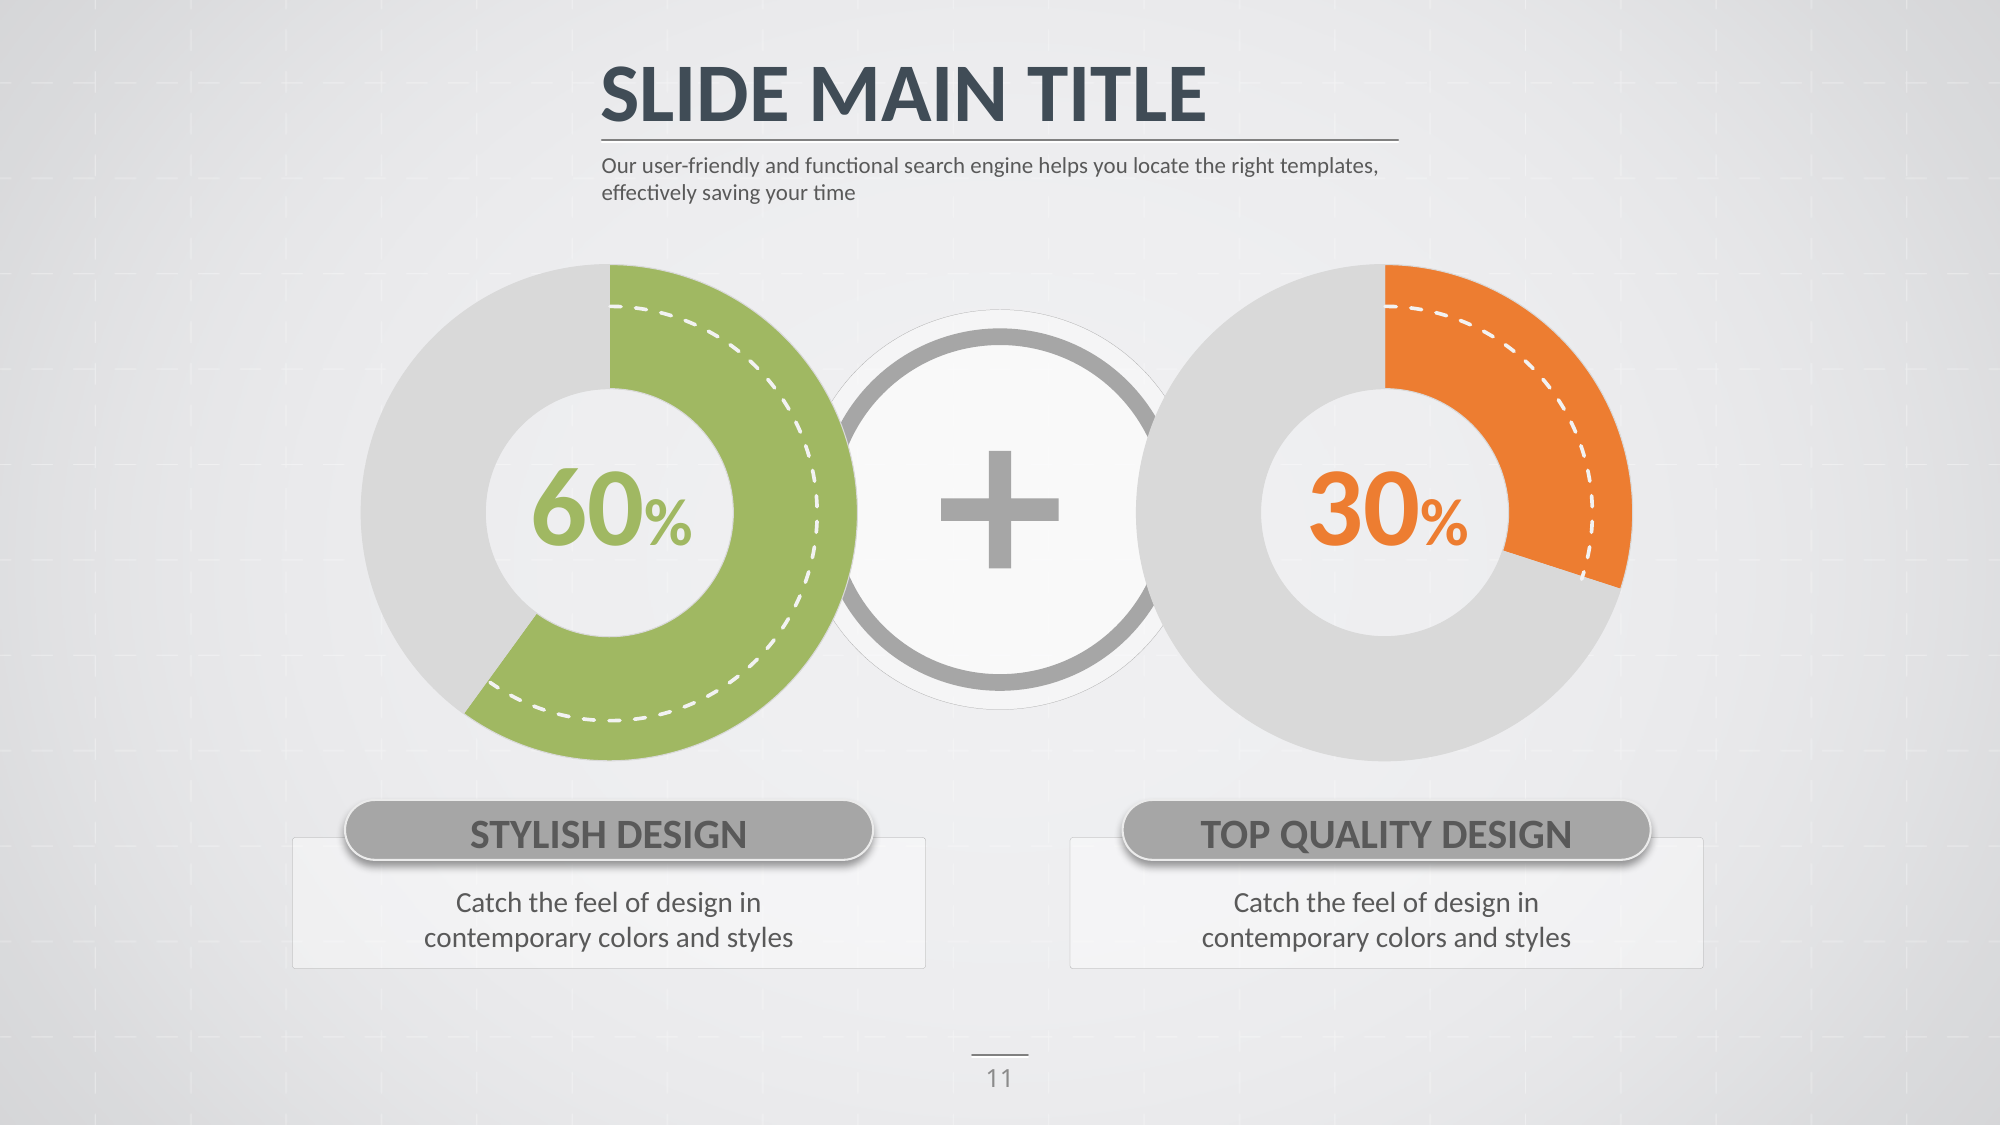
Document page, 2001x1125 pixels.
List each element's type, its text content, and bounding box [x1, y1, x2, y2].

chart [1092, 218, 1683, 799]
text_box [585, 30, 1415, 214]
chart [317, 218, 908, 799]
slide_number 11 [923, 1049, 1077, 1110]
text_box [1069, 799, 1704, 969]
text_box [292, 799, 926, 969]
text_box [908, 309, 1092, 710]
picture [0, 0, 2000, 1125]
